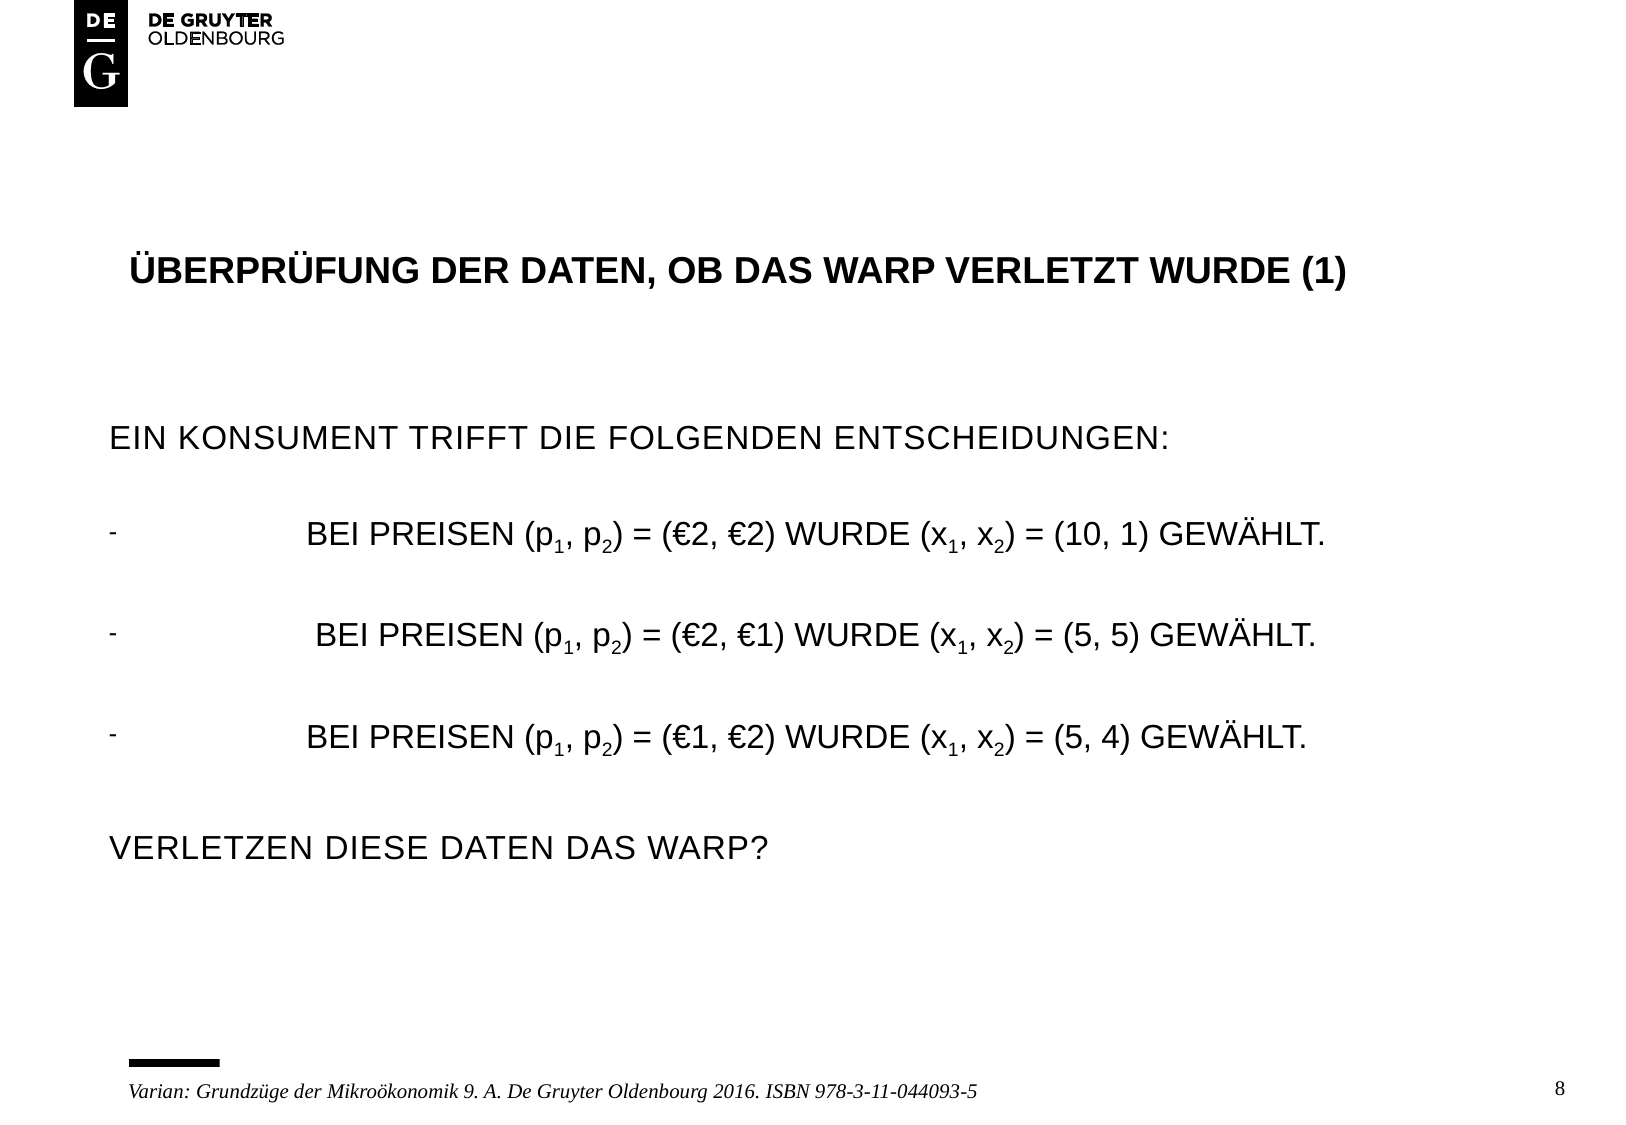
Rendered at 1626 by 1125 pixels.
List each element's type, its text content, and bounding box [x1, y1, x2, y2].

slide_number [128, 1077, 1539, 1108]
title Überprüfung der daten, OB DAS warp VERLETZT WURDE (1) [129, 245, 1556, 303]
slide_number 8 [1554, 1074, 1614, 1104]
list Ein konsument trifft die folgenden entscheidungen: BEI PREISEN (p1, p2) = (€2, €2) WURDE (x1, x2) = (10, 1) GEWÄHLT. BEI PREISEN (p1, p2) = (€2, €1) WURDE (x1, x2) = (5, 5) GEWÄHLT. BEI PREISEN (p1, p2) = (€1, €2) WURDE (x1, x2) = (5, 4) GEWÄHLT. VERLETZEN DIESE DATEN DAS WARP? [109, 343, 1536, 1006]
